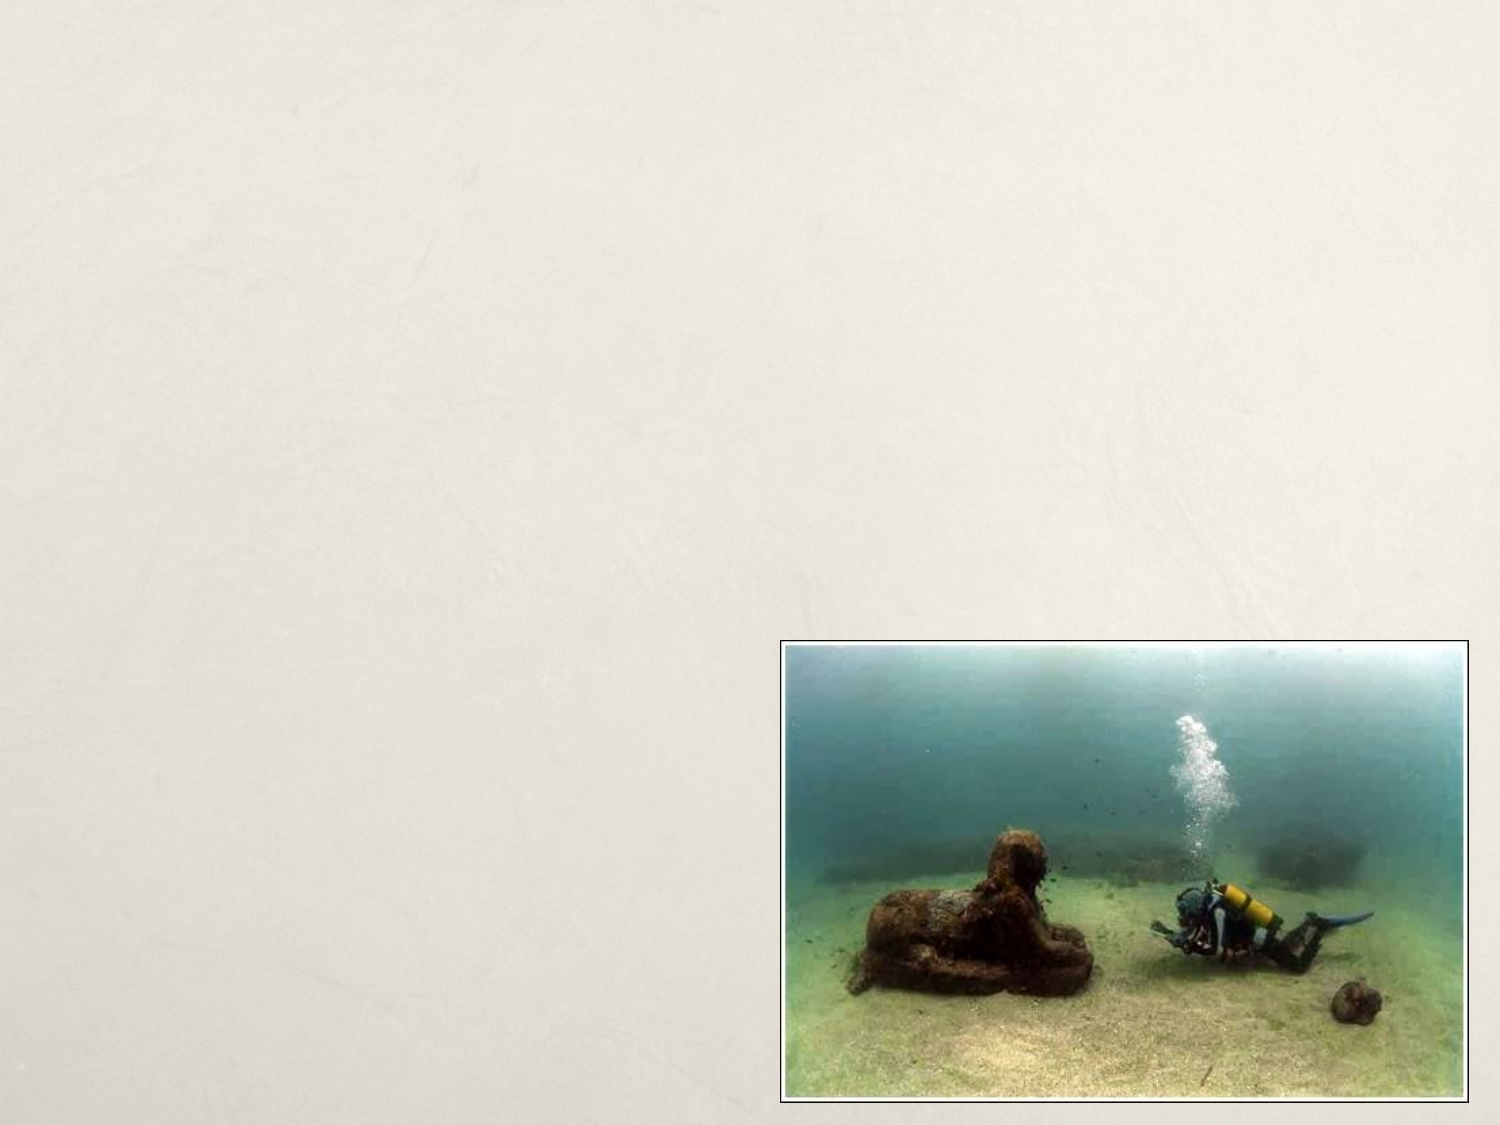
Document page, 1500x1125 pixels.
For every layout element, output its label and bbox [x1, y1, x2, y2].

picture [778, 639, 1470, 1105]
